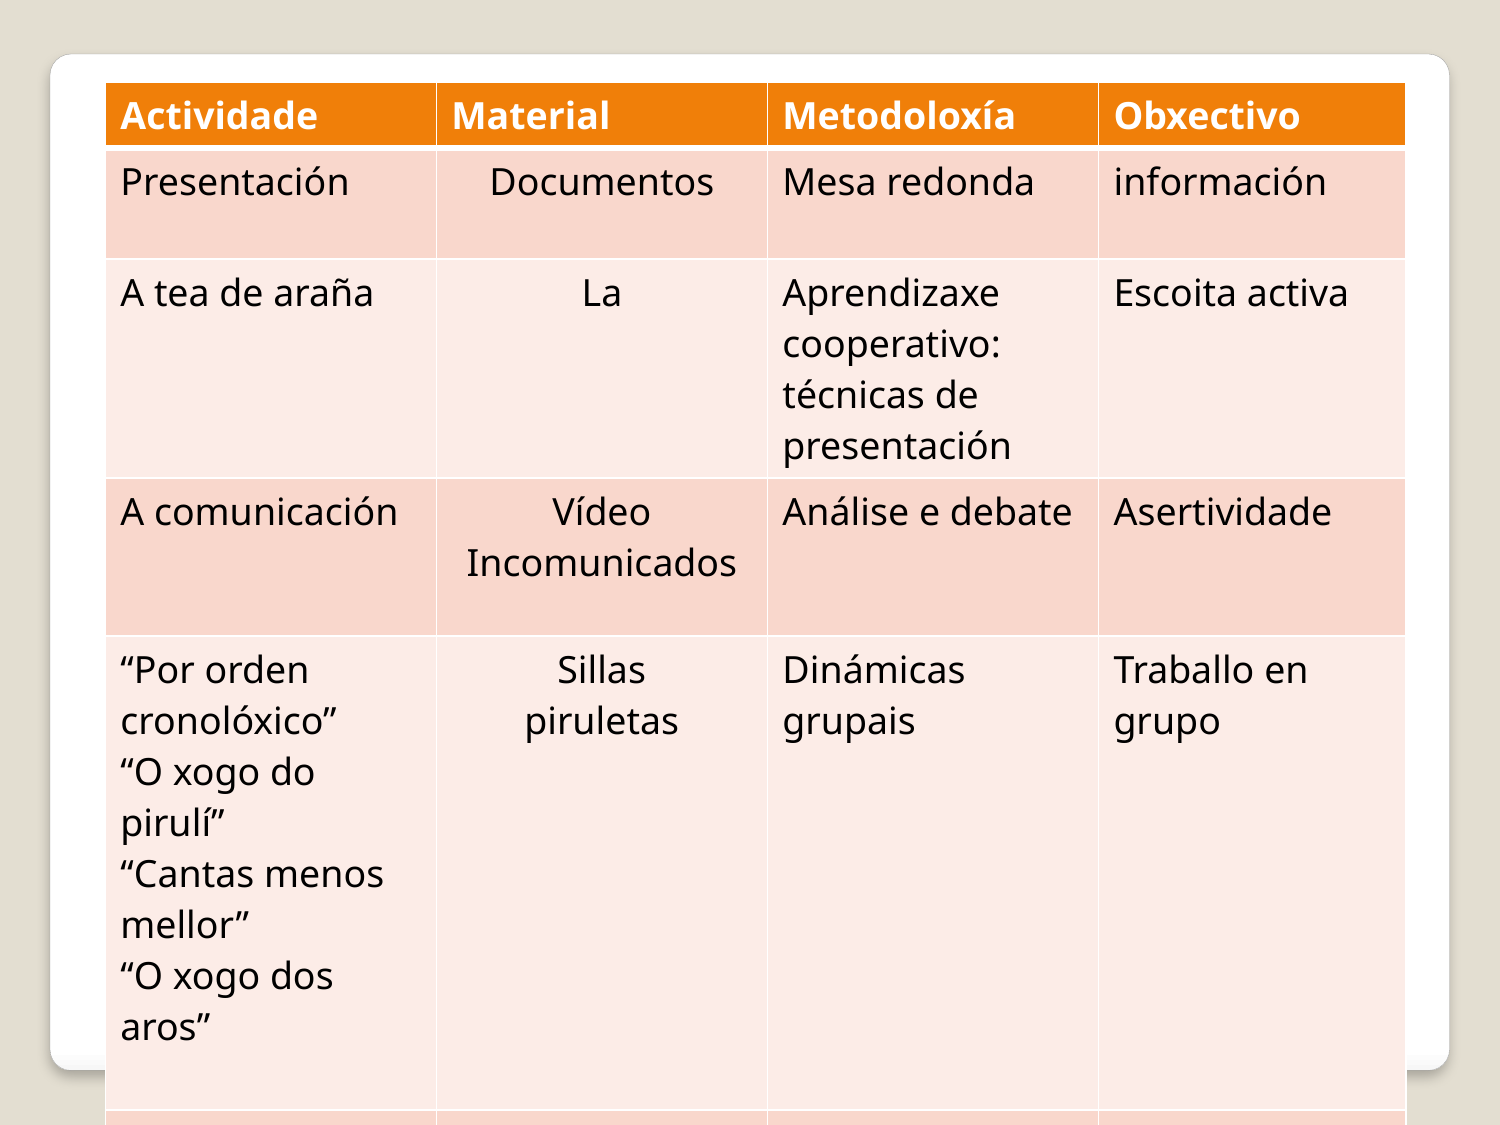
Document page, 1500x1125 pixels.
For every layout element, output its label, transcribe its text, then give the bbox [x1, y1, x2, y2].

table_cell A comunicación [106, 479, 436, 635]
table_cell información [1099, 151, 1405, 258]
table_header Metodoloxía [768, 83, 1098, 145]
table_cell Asertividade [1099, 479, 1405, 635]
table_header Material [437, 83, 767, 145]
table_cell Mesa redonda [768, 151, 1098, 258]
table_cell La [437, 260, 767, 477]
table_cell [437, 1111, 767, 1125]
table_cell Análise e debate [768, 479, 1098, 635]
table_cell Aprendizaxe cooperativo: técnicas de presentación [768, 260, 1098, 477]
table_header Obxectivo [1099, 83, 1405, 145]
table_cell A tea de araña [106, 260, 436, 477]
table_cell “Por orden cronolóxico” “O xogo do pirulí” “Cantas menos mellor” “O xogo dos aros” [106, 637, 436, 1109]
table_cell [1099, 1111, 1405, 1125]
table_cell [768, 1111, 1098, 1125]
table_cell Dinámicas grupais [768, 637, 1098, 1109]
table_cell Traballo en grupo [1099, 637, 1405, 1109]
table_cell Presentación [106, 151, 436, 258]
table_cell Documentos [437, 151, 767, 258]
table_header Actividade [106, 83, 436, 145]
table_cell [106, 1111, 436, 1125]
table_cell Vídeo Incomunicados [437, 479, 767, 635]
table_cell Sillas piruletas [437, 637, 767, 1109]
table_cell Escoita activa [1099, 260, 1405, 477]
